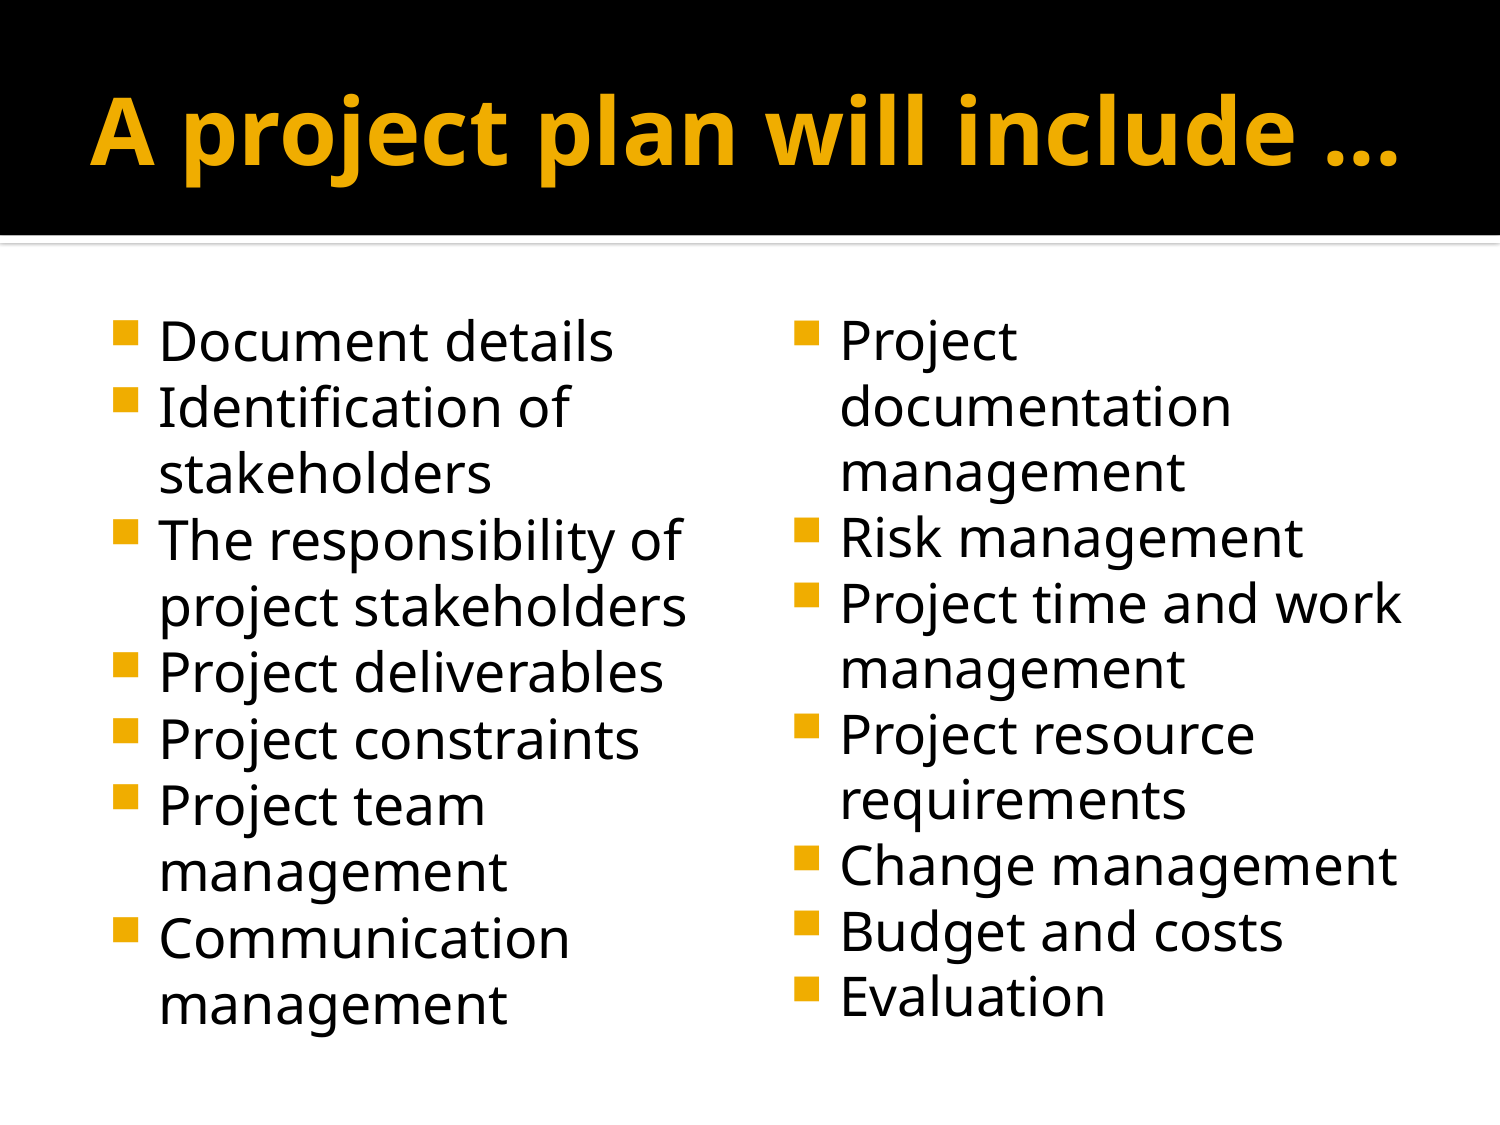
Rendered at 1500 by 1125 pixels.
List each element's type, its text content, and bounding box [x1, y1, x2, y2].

list Project documentation management Risk management Project time and work management Project resource requirements Change management Budget and costs Evaluation [762, 291, 1425, 1050]
title A project plan will include ... [75, 24, 1425, 231]
list Document details Identification of stakeholders The responsibility of project stakeholders Project deliverables Project constraints Project team management Communication management [75, 291, 738, 1050]
